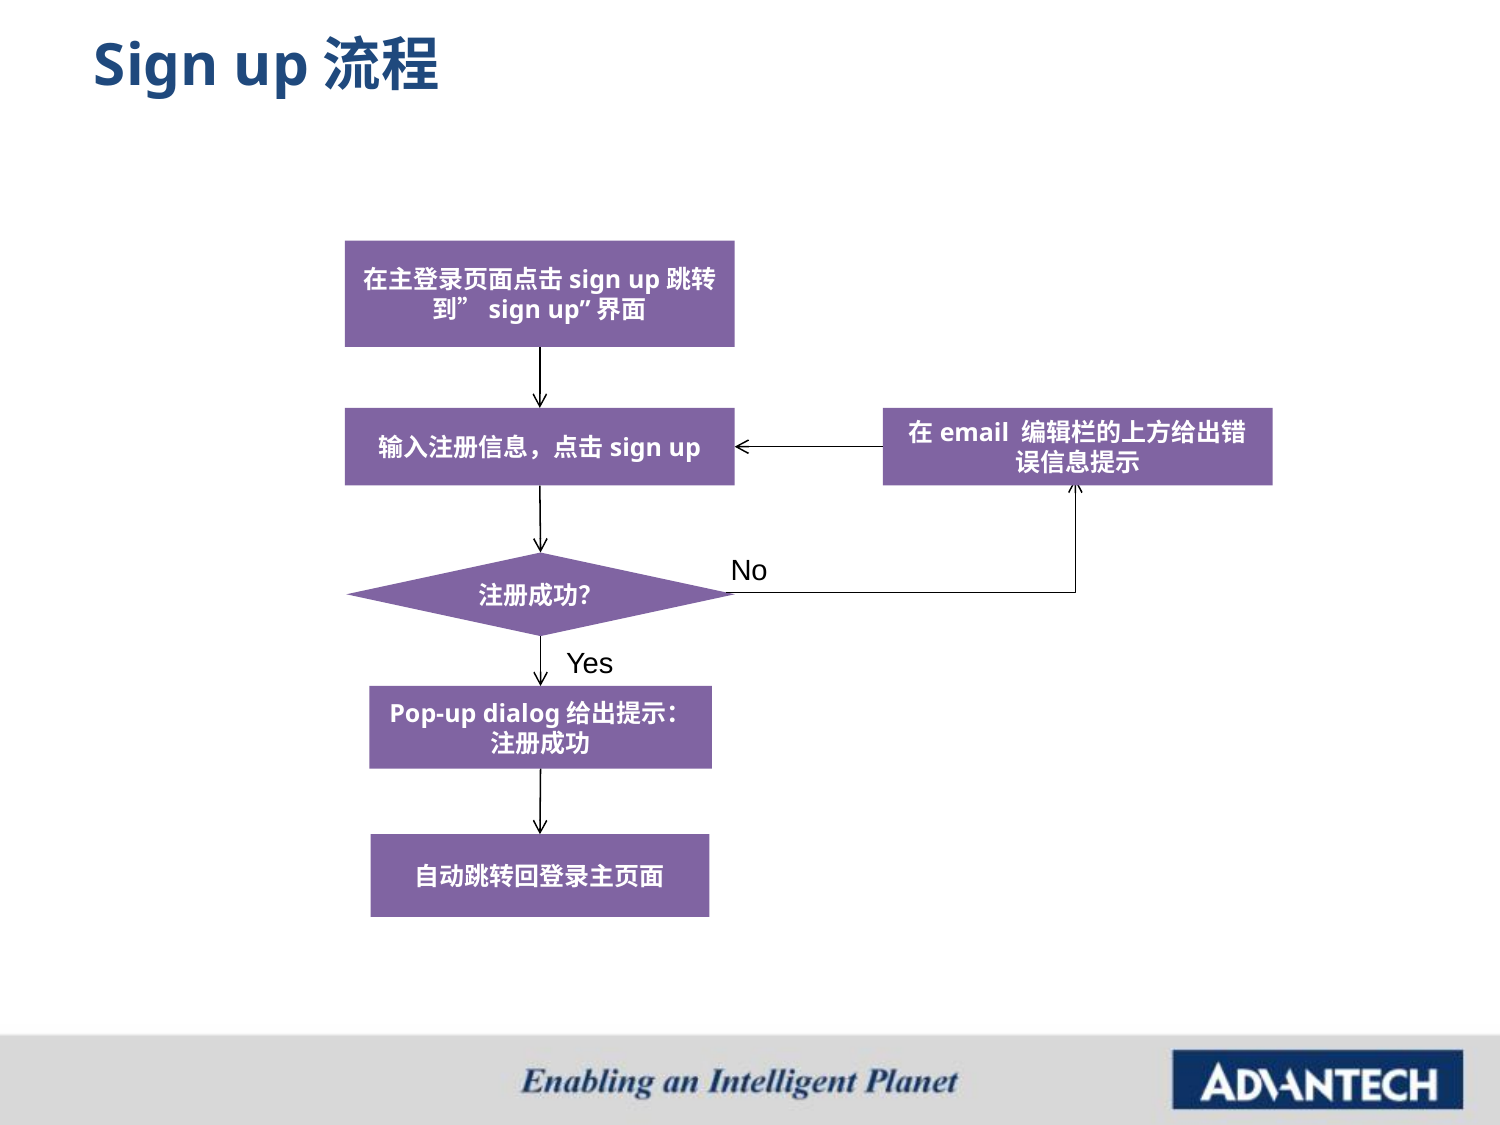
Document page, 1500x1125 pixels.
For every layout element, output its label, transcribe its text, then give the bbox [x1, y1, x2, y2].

text_box Yes [551, 636, 670, 687]
text_box 输入注册信息，点击sign up [344, 407, 735, 486]
text_box No [715, 543, 720, 594]
text_box 注册成功？ [346, 553, 722, 636]
text_box Pop-up dialog给出提示：注册成功 [369, 685, 712, 769]
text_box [725, 478, 1076, 593]
picture [0, 0, 1500, 1125]
text_box 在主登录页面点击sign up跳转到”sign up”界面 [344, 240, 735, 347]
text_box 在email 编辑栏的上方给出错误信息提示 [882, 407, 1273, 486]
text_box Sign up流程 [79, 30, 1437, 145]
text_box 自动跳转回登录主页面 [370, 834, 710, 917]
